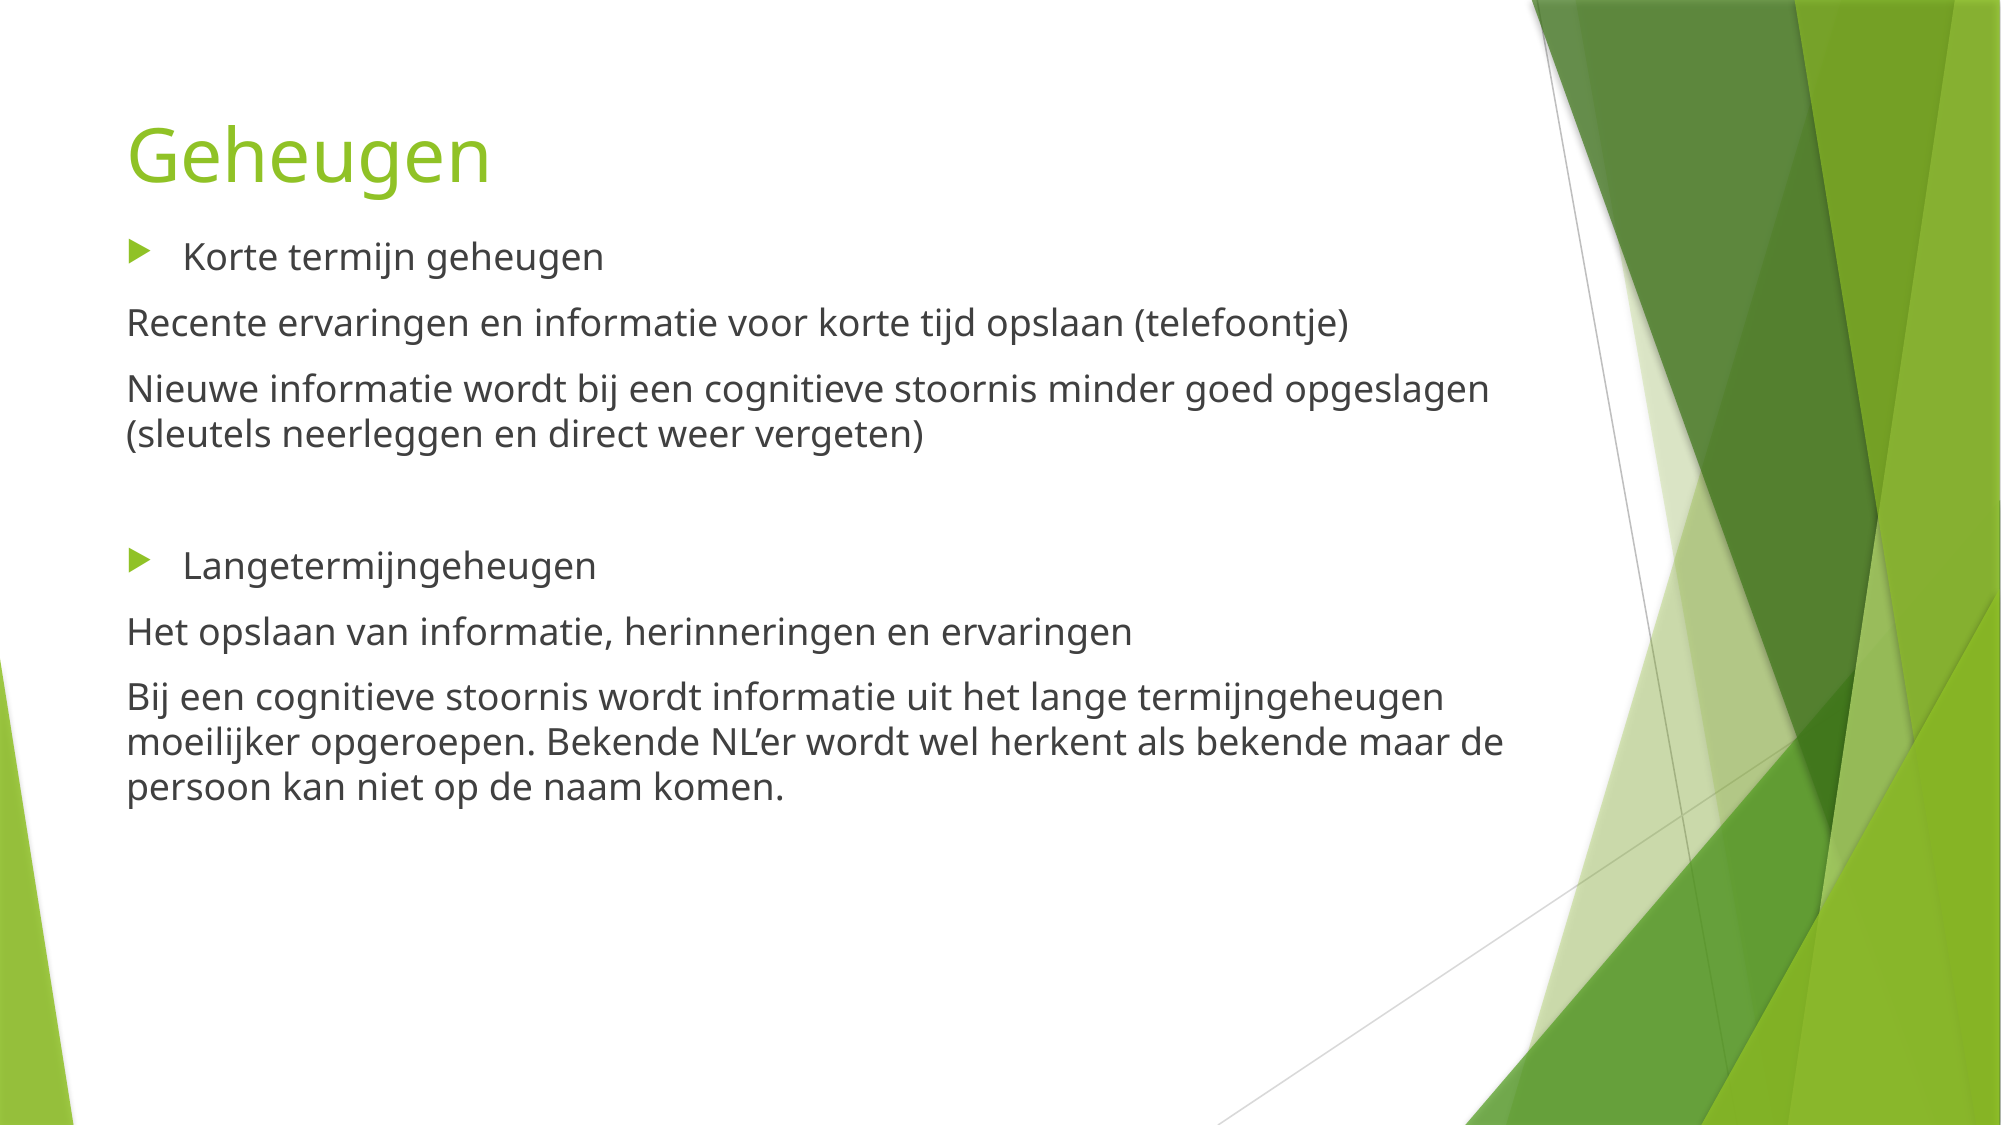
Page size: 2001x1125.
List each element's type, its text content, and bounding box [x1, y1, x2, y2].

list Korte termijn geheugen Recente ervaringen en informatie voor korte tijd opslaan (telefoontje) Nieuwe informatie wordt bij een cognitieve stoornis minder goed opgeslagen (sleutels neerleggen en direct weer vergeten) Langetermijngeheugen Het opslaan van informatie, herinneringen en ervaringen Bij een cognitieve stoornis wordt informatie uit het lange termijngeheugen moeilijker opgeroepen. Bekende NL’er wordt wel herkent als bekende maar de persoon kan niet op de naam komen. [111, 225, 1522, 863]
title Geheugen [111, 99, 1522, 225]
